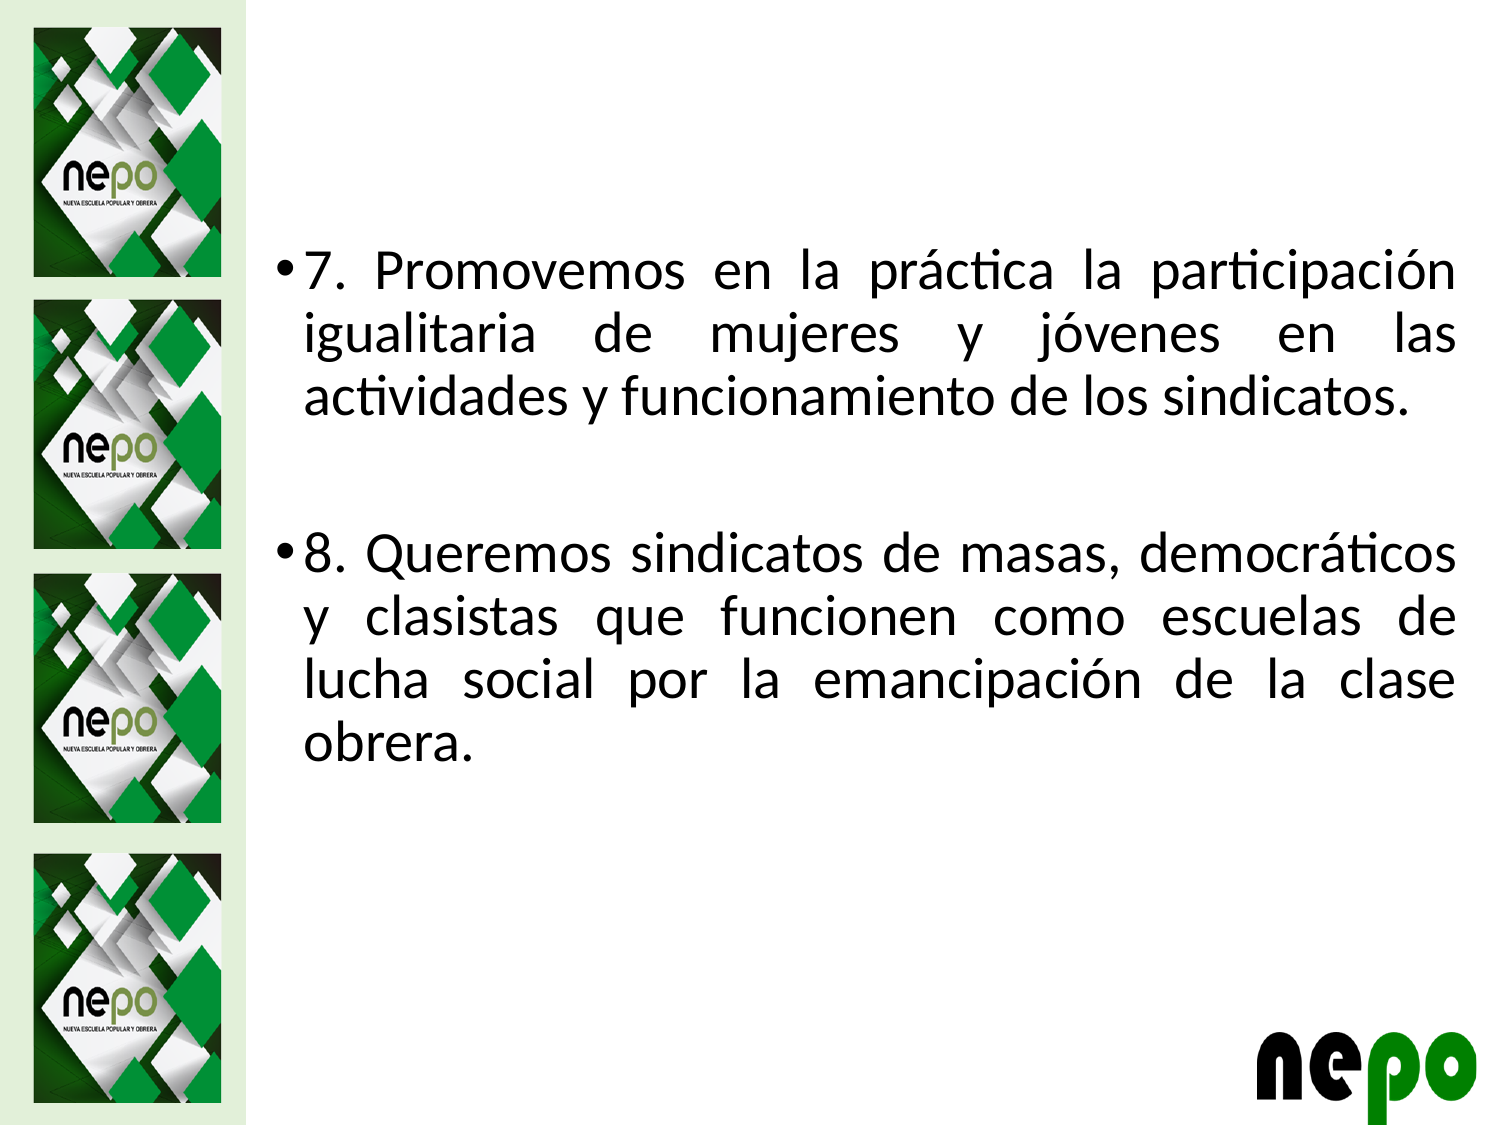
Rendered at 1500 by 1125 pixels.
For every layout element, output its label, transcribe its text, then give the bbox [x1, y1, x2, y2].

list 7. Promovemos en la práctica la participación igualitaria de mujeres y jóvenes en las actividades y funcionamiento de los sindicatos. 8. Queremos sindicatos de masas, democráticos y clasistas que funcionen como escuelas de lucha social por la emancipación de la clase obrera. [260, 231, 1473, 1014]
picture [0, 0, 246, 1125]
picture [1257, 1032, 1477, 1125]
